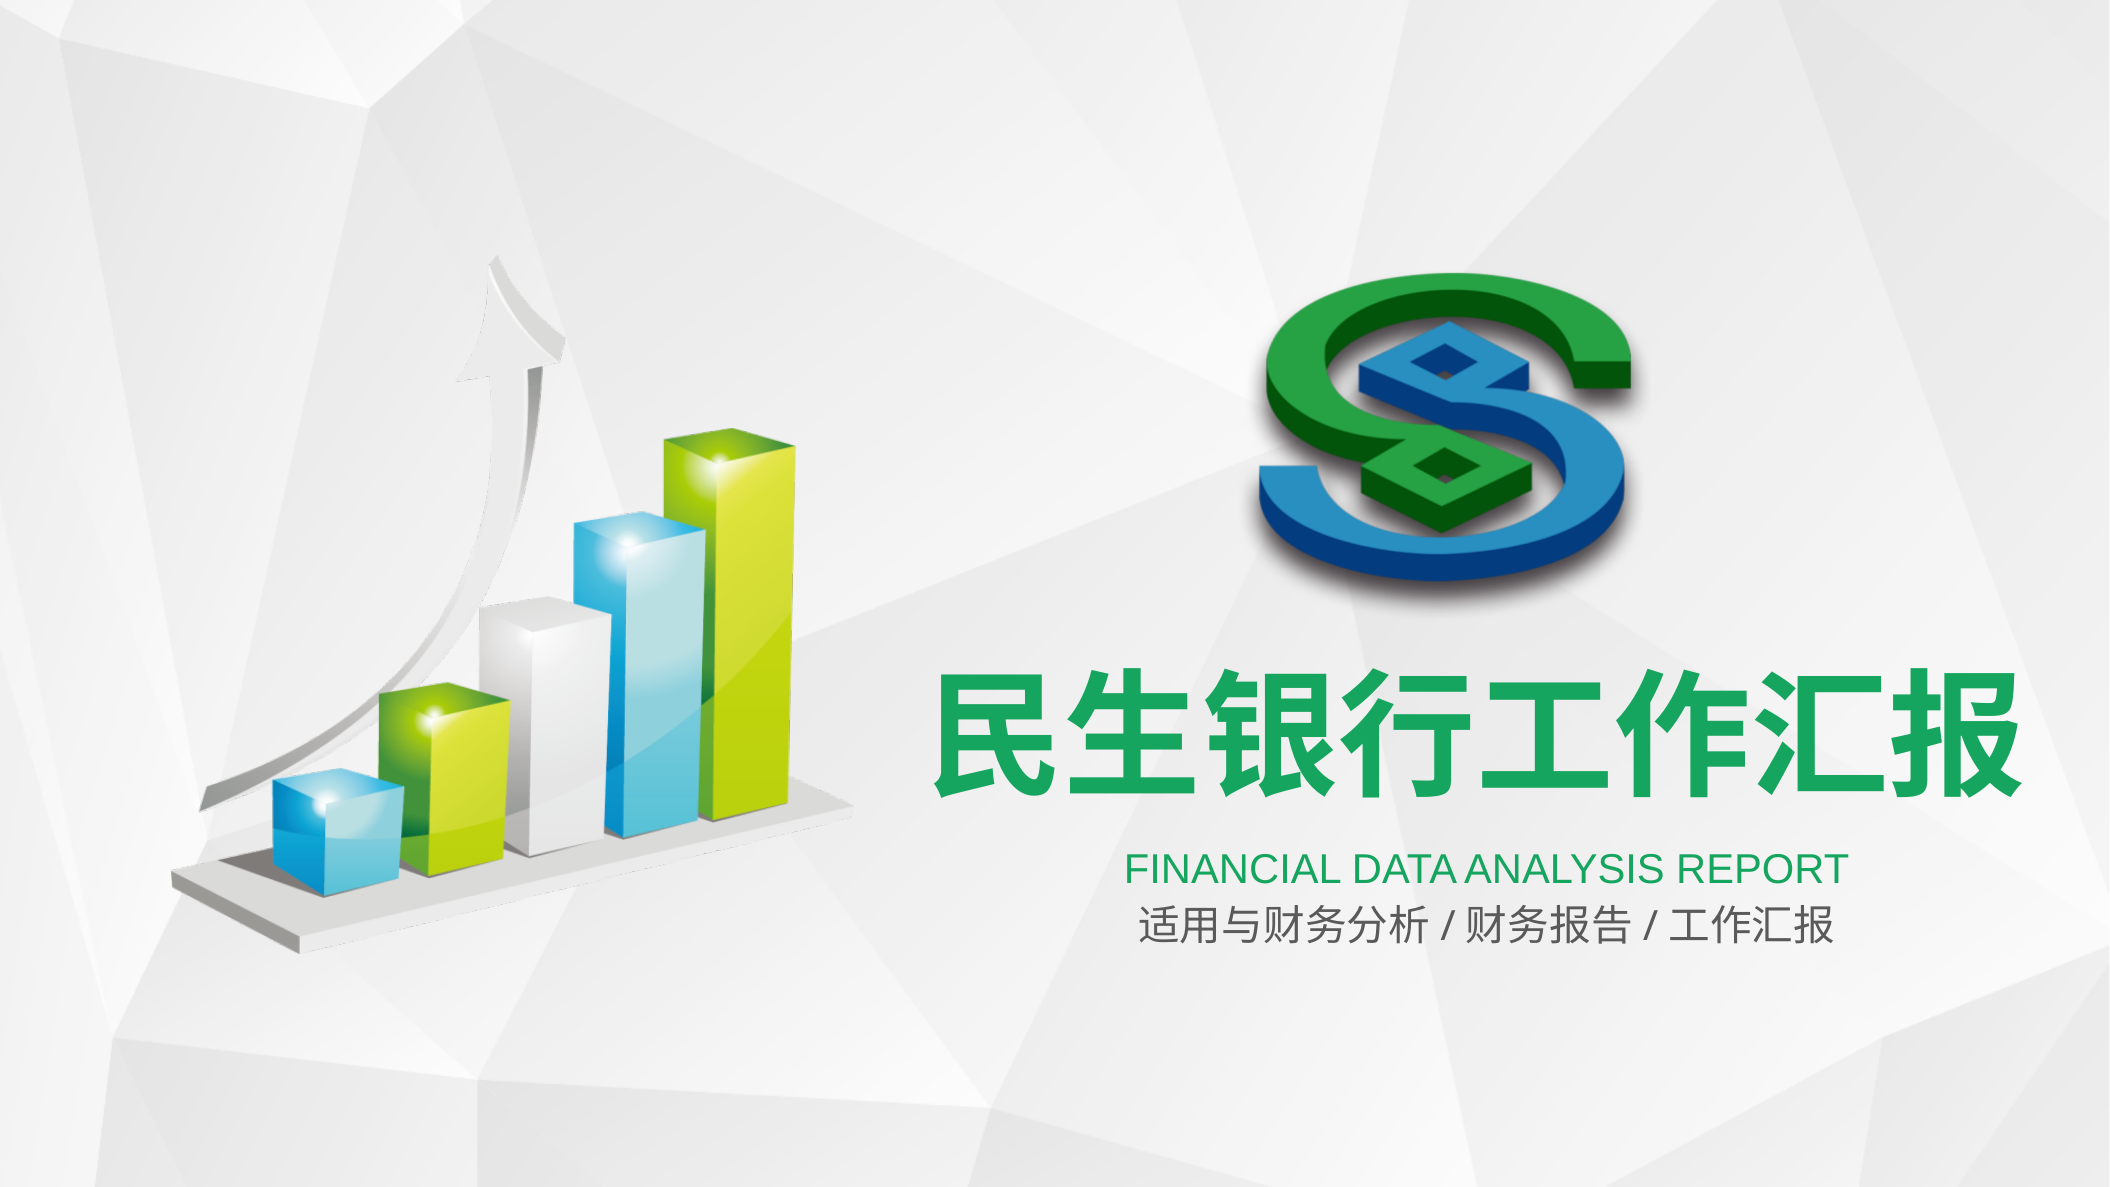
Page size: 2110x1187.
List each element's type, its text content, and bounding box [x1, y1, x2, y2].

text_box 适用与财务分析/财务报告/工作汇报 [1050, 876, 1923, 957]
text_box 民生银行工作汇报 [854, 640, 2099, 821]
picture [0, 0, 2110, 1187]
text_box FINANCIAL DATA ANALYSIS REPORT [1070, 821, 1904, 876]
